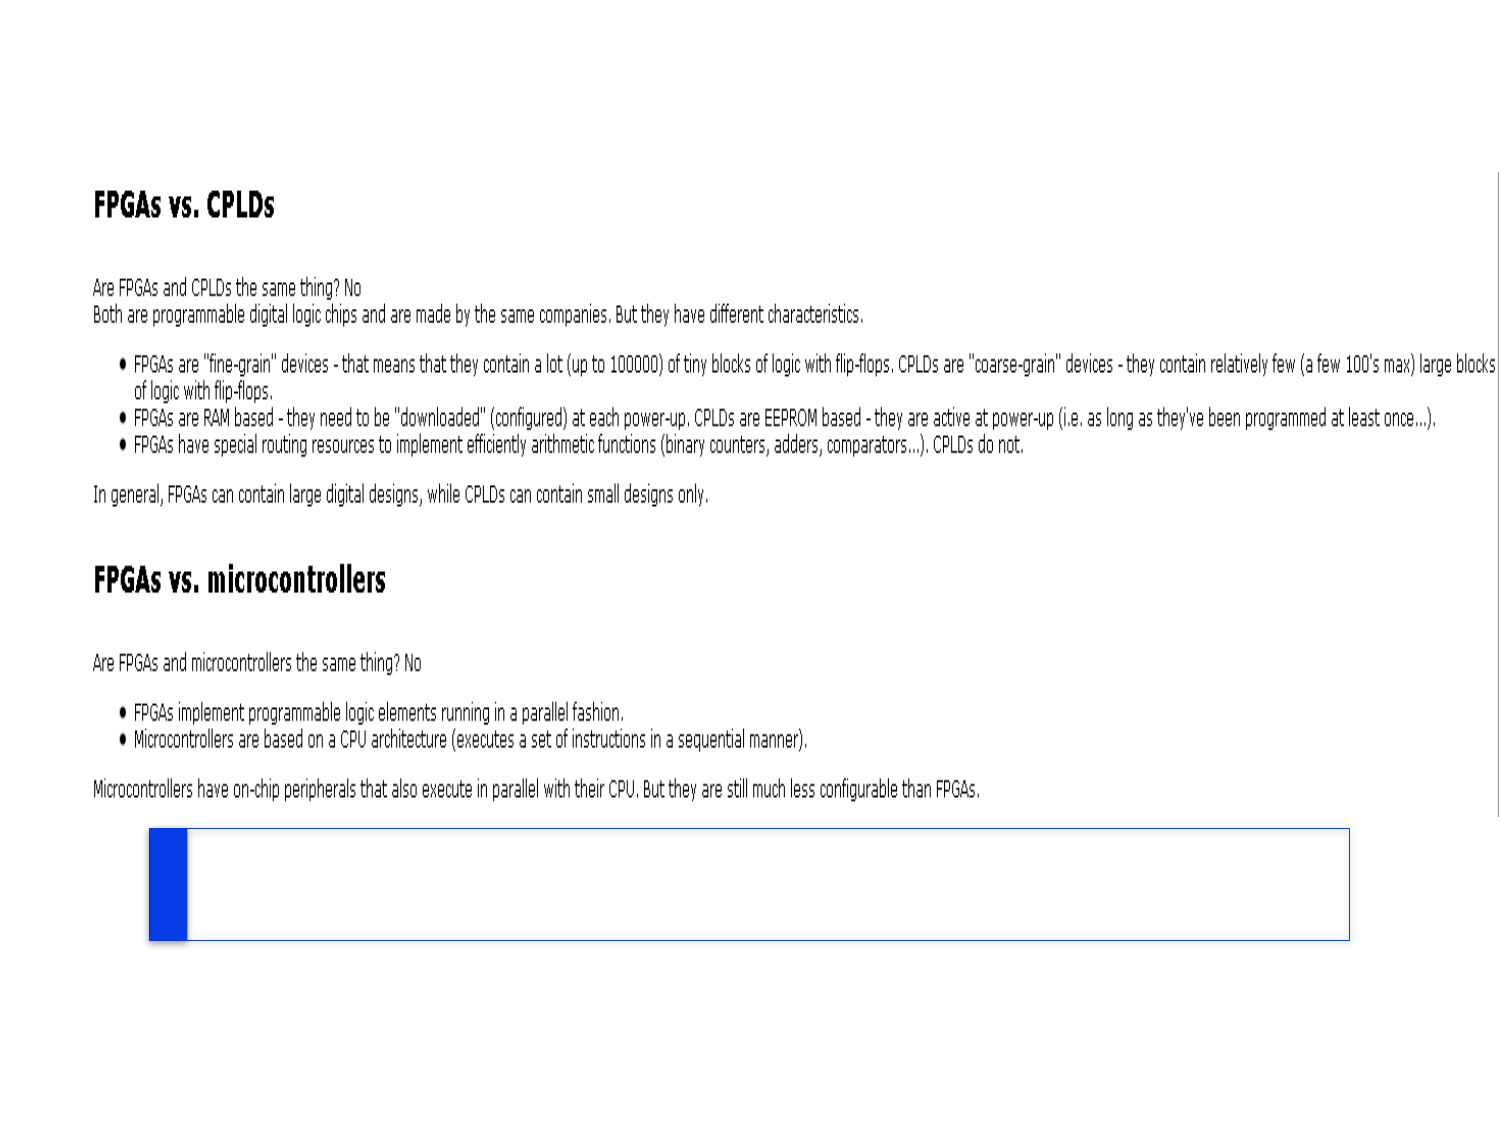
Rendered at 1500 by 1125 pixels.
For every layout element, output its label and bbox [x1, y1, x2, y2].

picture [82, 172, 1500, 817]
